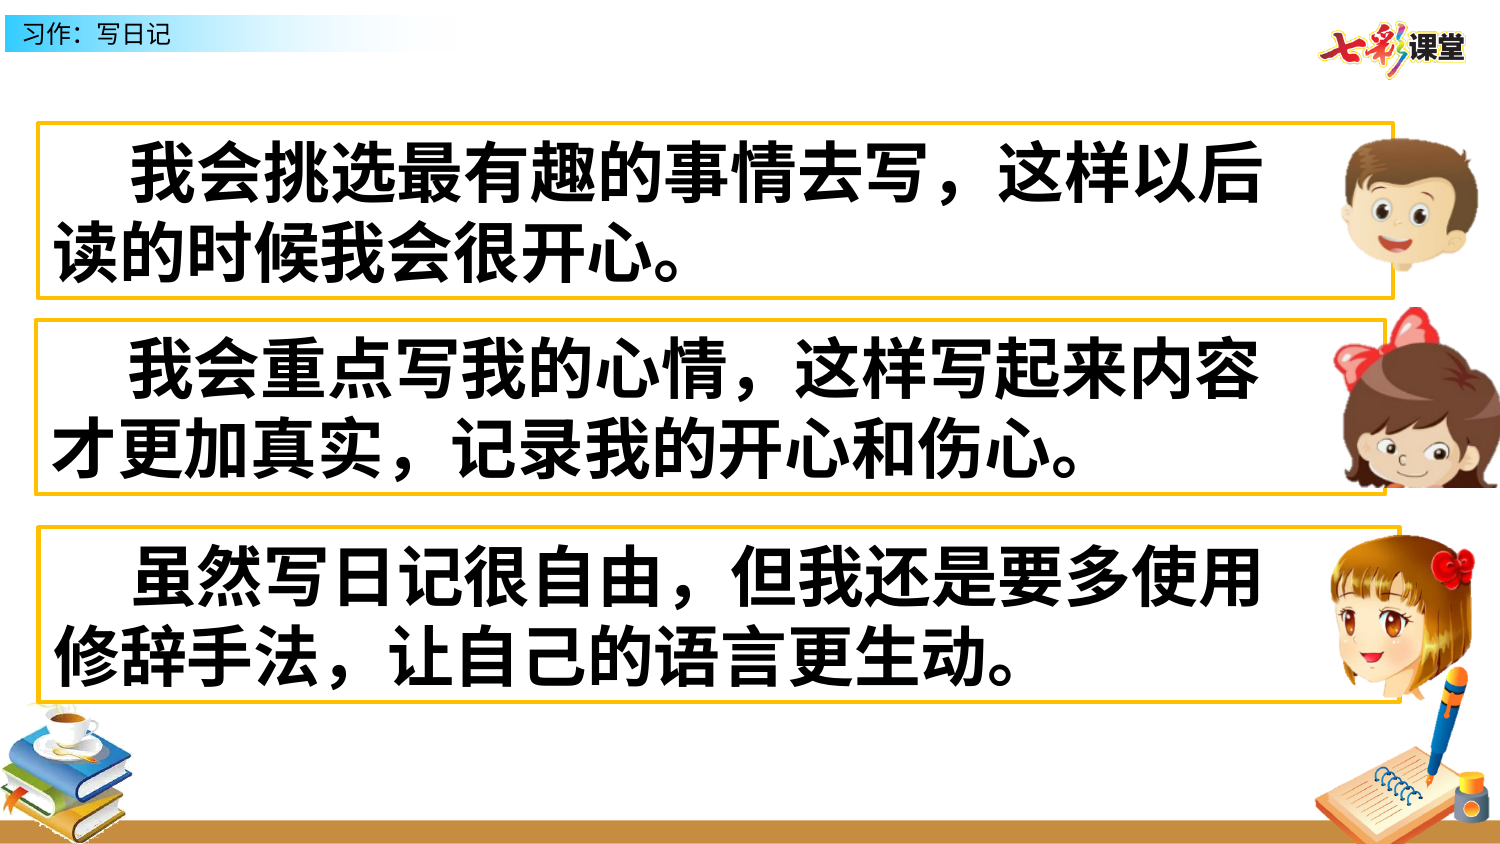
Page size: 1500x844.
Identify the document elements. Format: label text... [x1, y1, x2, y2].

text_box 我会重点写我的心情，这样写起来内容 才更加真实，记录我的开心和伤心。 [34, 318, 1321, 496]
text_box 我会挑选最有趣的事情去写，这样以后 读的时候我会很开心。 [36, 121, 1395, 300]
text_box 虽然写日记很自由，但我还是要多使用 修辞手法，让自己的语言更生动。 [36, 525, 1402, 704]
picture [1303, 534, 1500, 844]
picture [1316, 20, 1468, 80]
picture [0, 700, 146, 844]
picture [1300, 129, 1500, 489]
